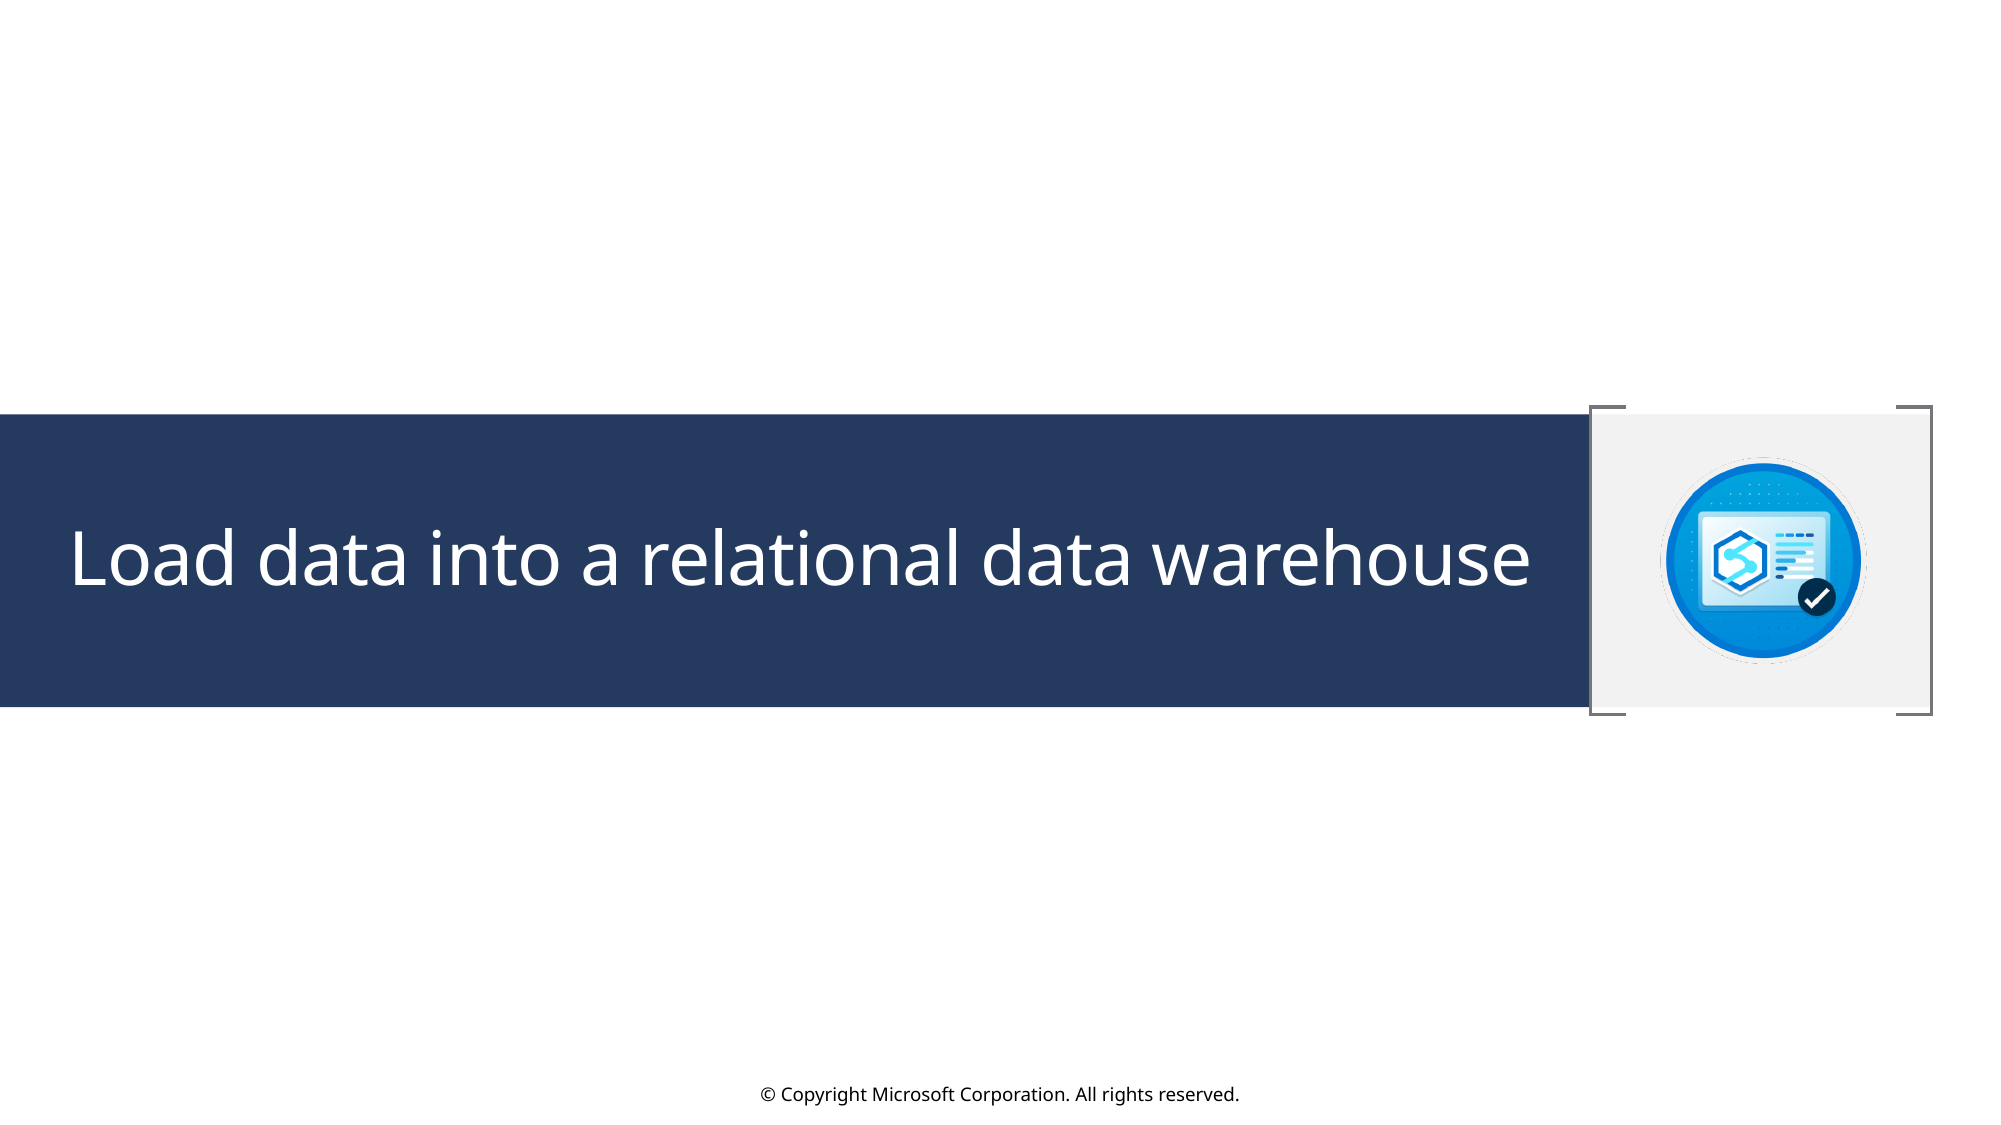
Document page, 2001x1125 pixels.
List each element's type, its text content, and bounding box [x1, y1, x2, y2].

title Load data into a relational data warehouse [68, 414, 1577, 708]
picture [1655, 453, 1870, 668]
